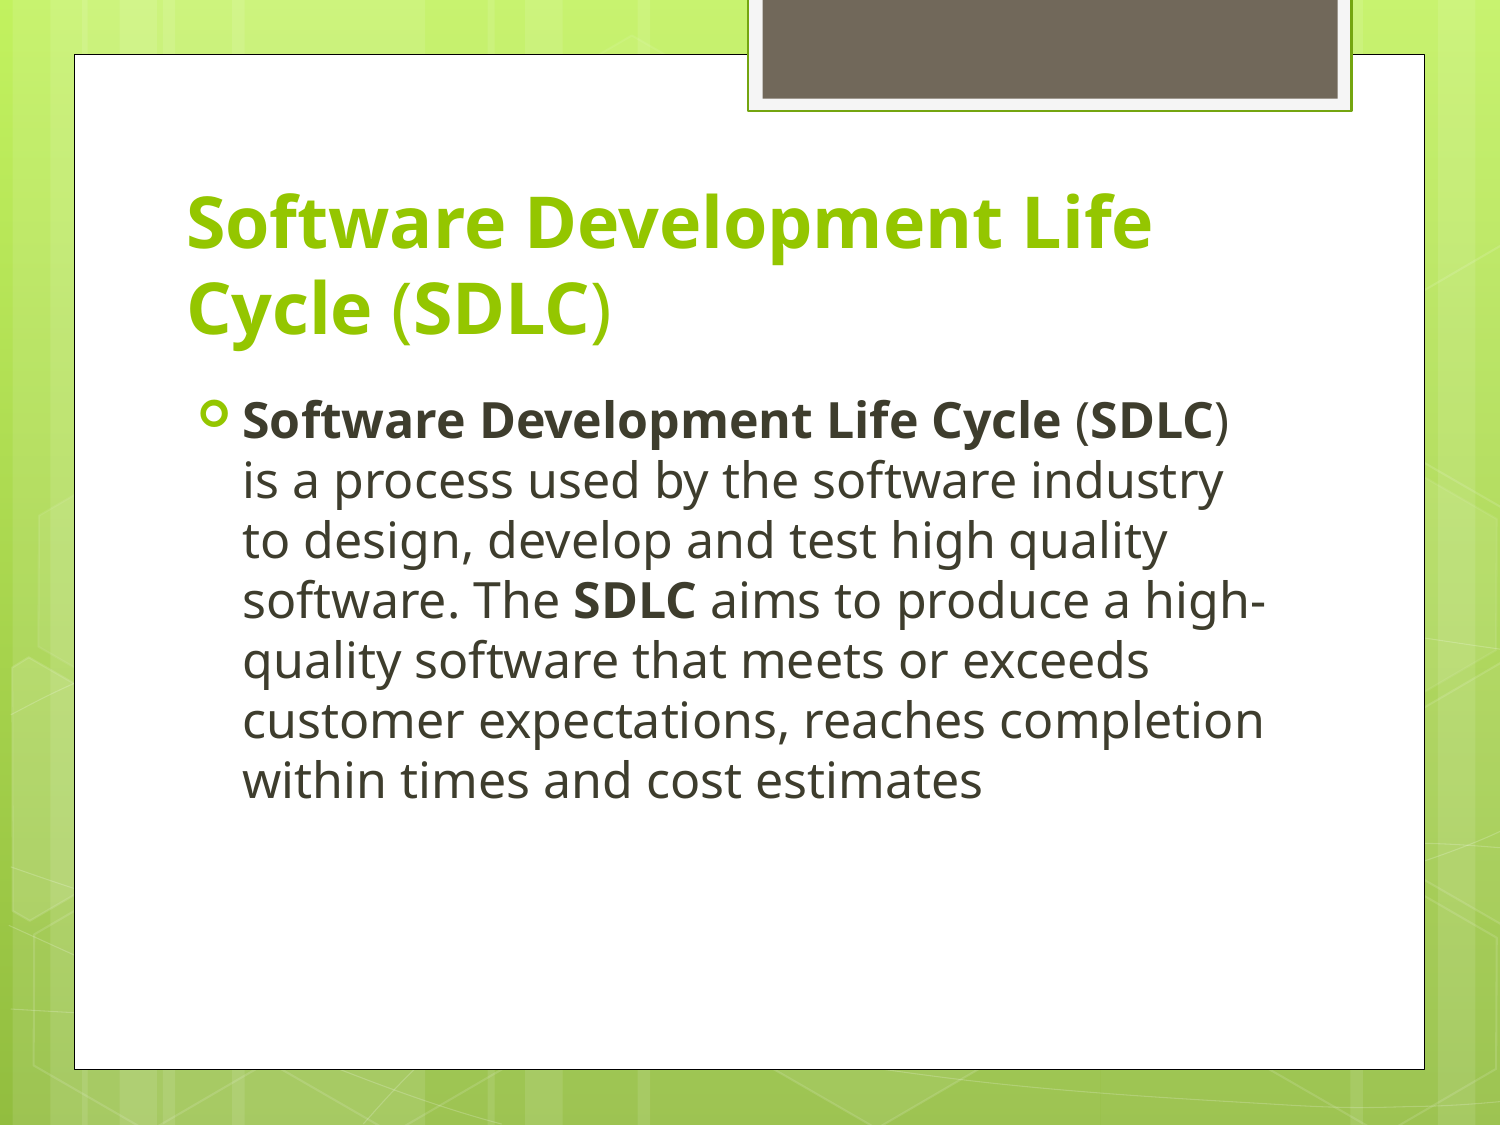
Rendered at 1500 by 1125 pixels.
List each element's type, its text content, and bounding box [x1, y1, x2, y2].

list Software Development Life Cycle (SDLC) is a process used by the software industry to design, develop and test high quality software. The SDLC aims to produce a high-quality software that meets or exceeds customer expectations, reaches completion within times and cost estimates [171, 381, 1283, 957]
title Software Development Life Cycle (SDLC) [171, 168, 1324, 357]
